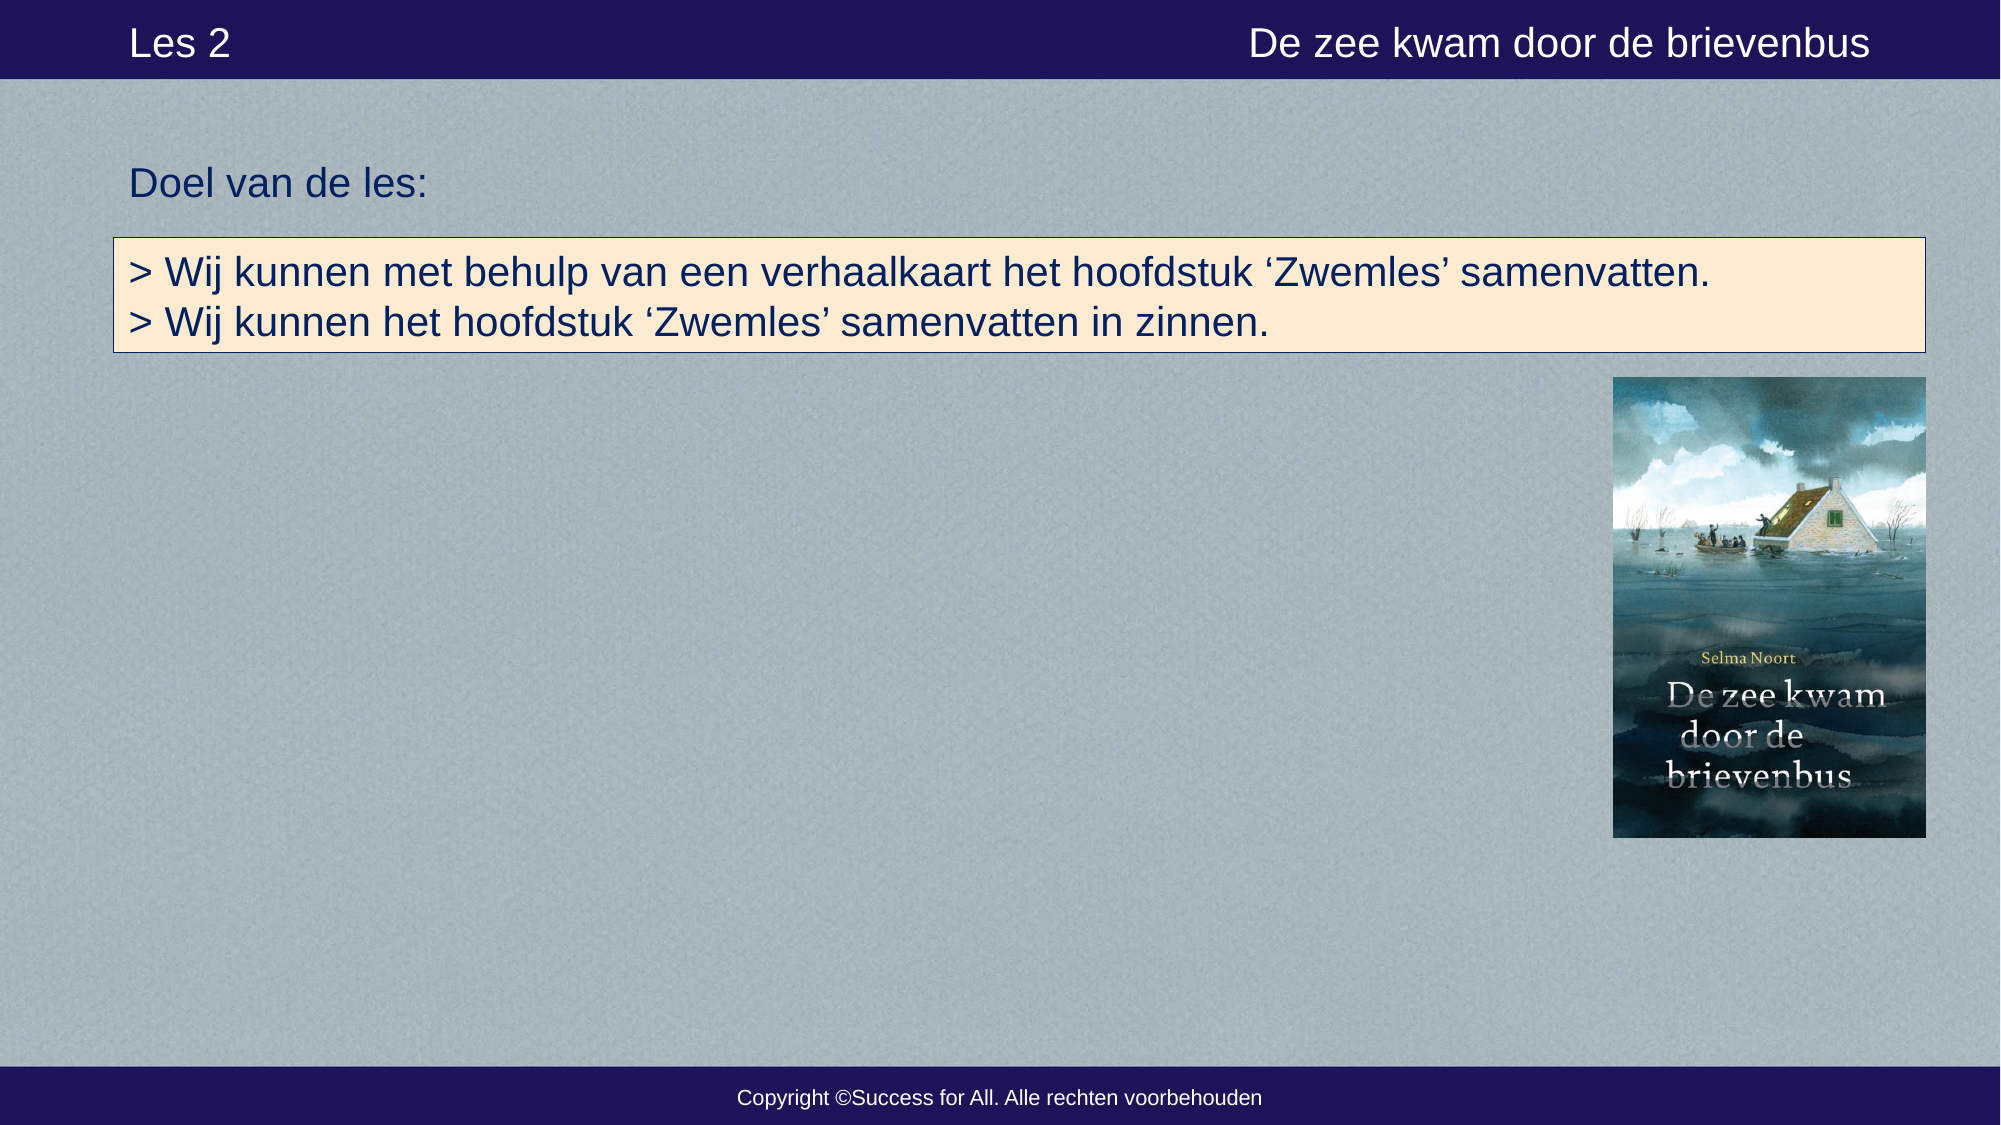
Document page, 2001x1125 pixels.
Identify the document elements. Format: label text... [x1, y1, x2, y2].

text_box De zee kwam door de brievenbus [999, 8, 1886, 73]
picture [0, 0, 2001, 1125]
text_box Doel van de les: [113, 148, 1635, 214]
text_box Les 2 [114, 8, 354, 73]
text_box > Wij kunnen met behulp van een verhaalkaart het hoofdstuk ‘Zwemles’ samenvatten. > Wij kunnen het hoofdstuk ‘Zwemles’ samenvatten in zinnen. [113, 237, 1926, 353]
text_box Copyright ©Success for All. Alle rechten voorbehouden [0, 1076, 2000, 1125]
